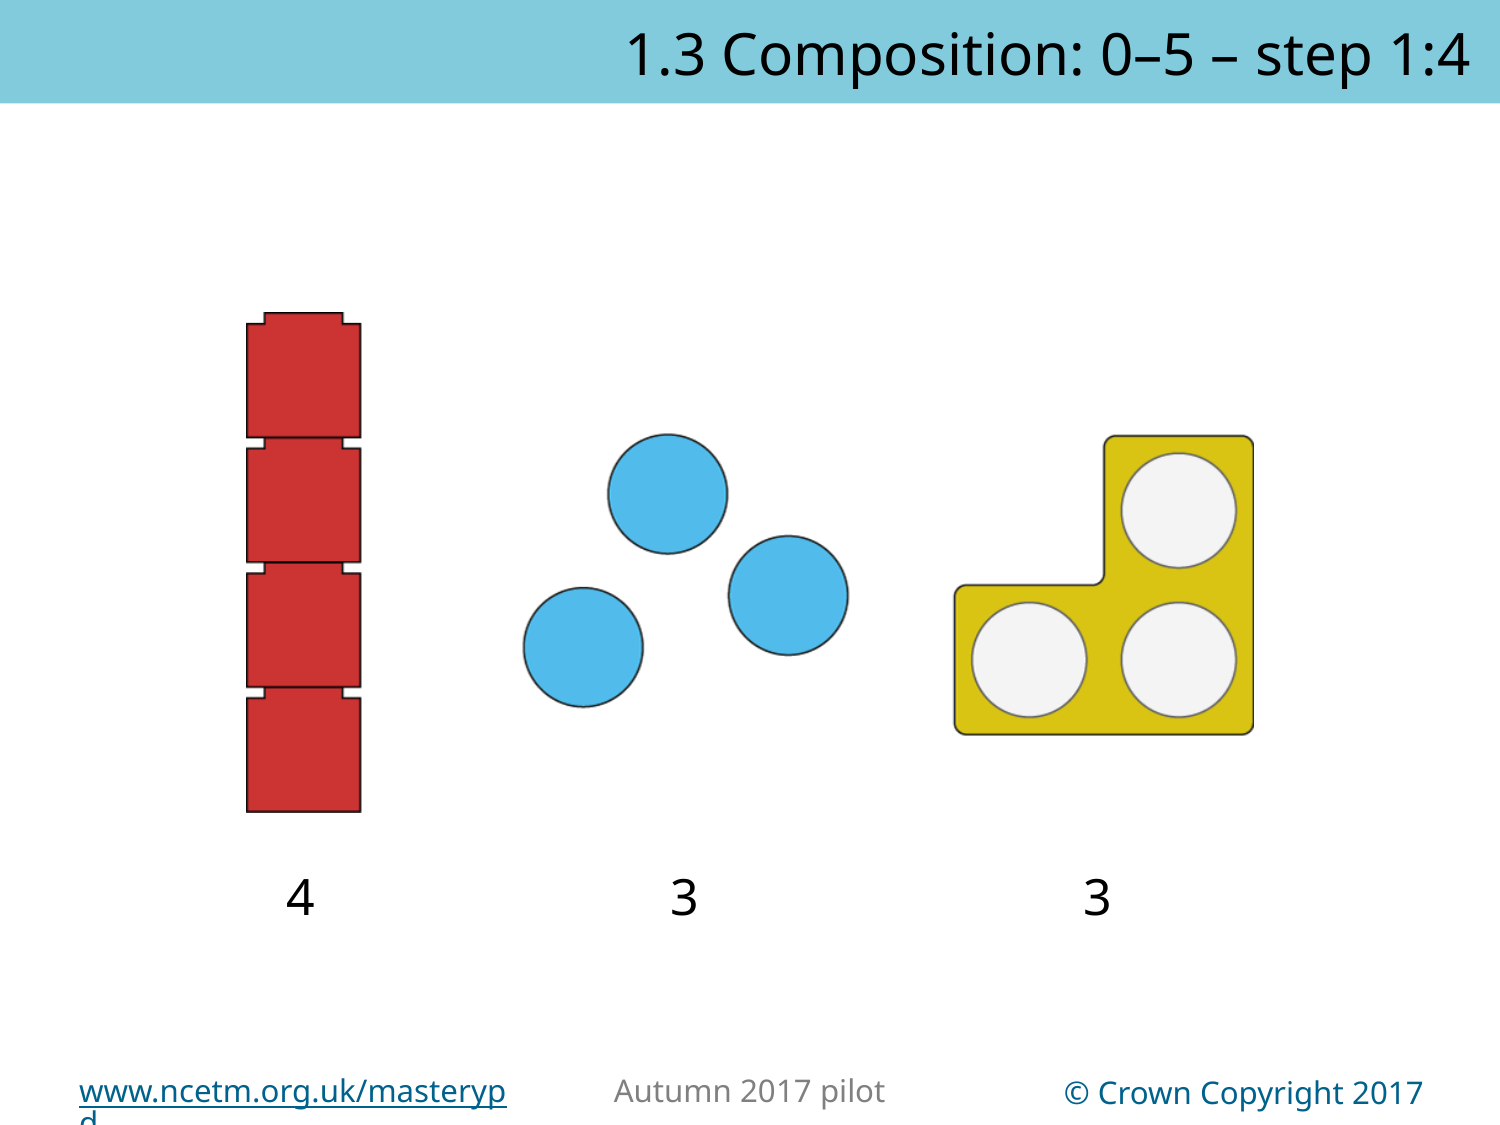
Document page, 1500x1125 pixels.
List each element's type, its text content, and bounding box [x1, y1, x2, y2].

text_box 3 [655, 857, 715, 933]
text_box 3 [1068, 857, 1128, 933]
text_box 4 [271, 857, 331, 933]
picture [246, 311, 1254, 814]
list 1.3 Composition: 0–5 – step 1:4 [0, 0, 1500, 104]
